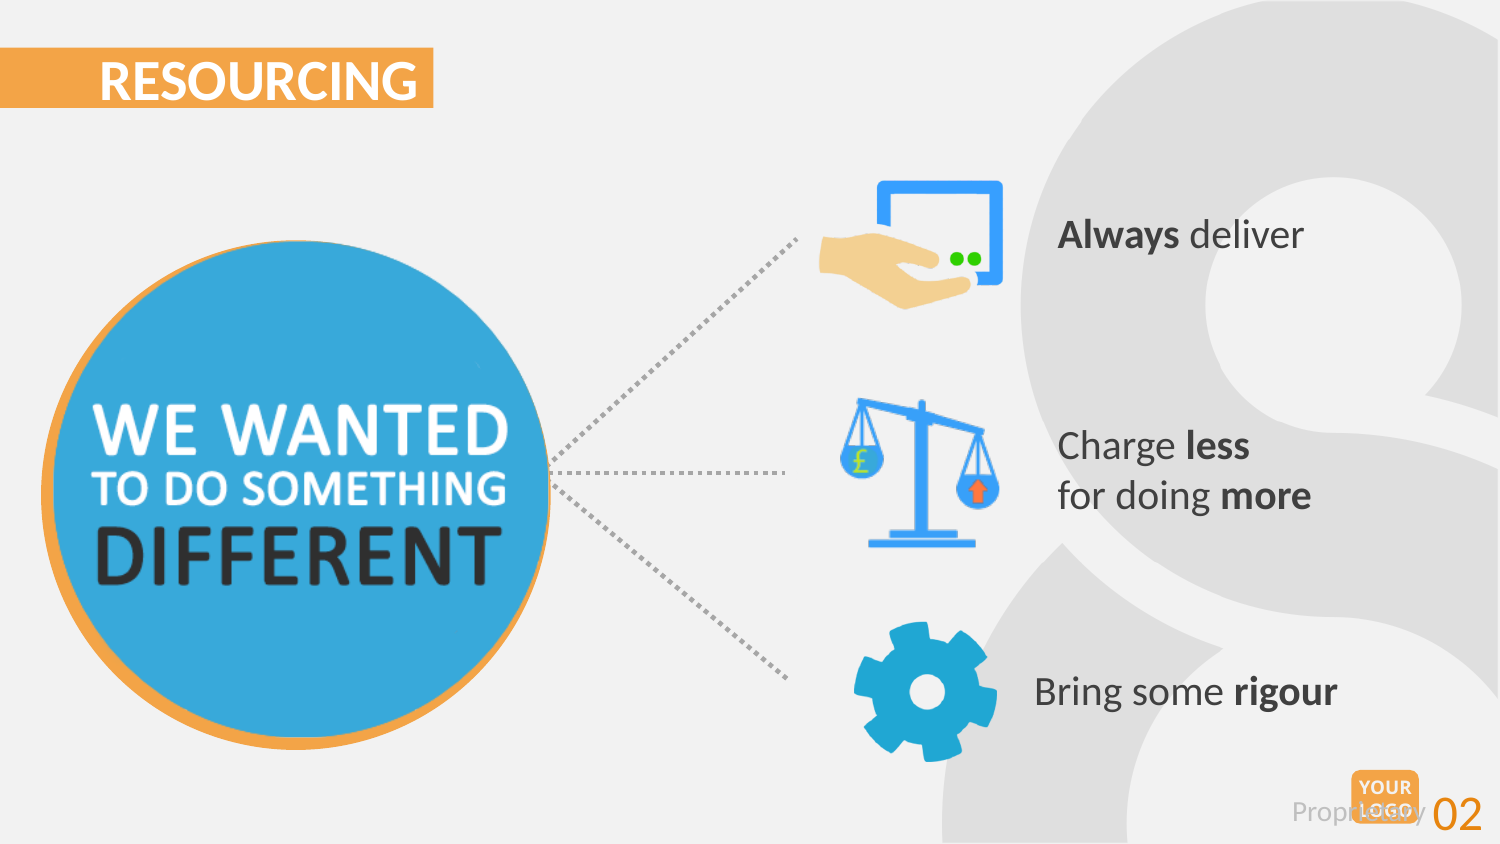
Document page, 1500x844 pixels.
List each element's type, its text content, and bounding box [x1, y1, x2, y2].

text_box [245, 747, 347, 753]
text_box [0, 46, 82, 110]
picture [52, 240, 550, 739]
picture [796, 0, 1499, 844]
text_box [38, 431, 47, 559]
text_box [548, 238, 798, 680]
text_box RESOURCING [82, 35, 434, 120]
